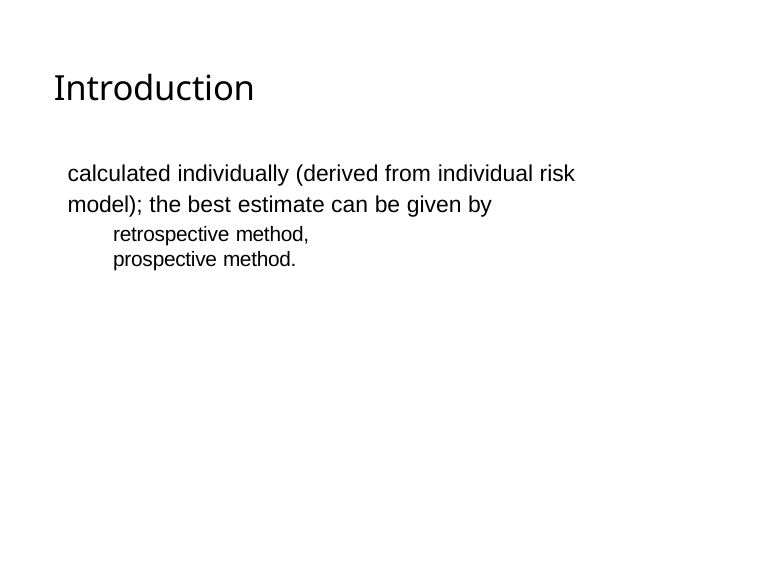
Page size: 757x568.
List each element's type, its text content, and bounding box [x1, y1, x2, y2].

text_box calculated individually (derived from individual risk model); the best estimate can be given by retrospective method, prospective method. [65, 152, 655, 271]
title Introduction [51, 36, 705, 134]
